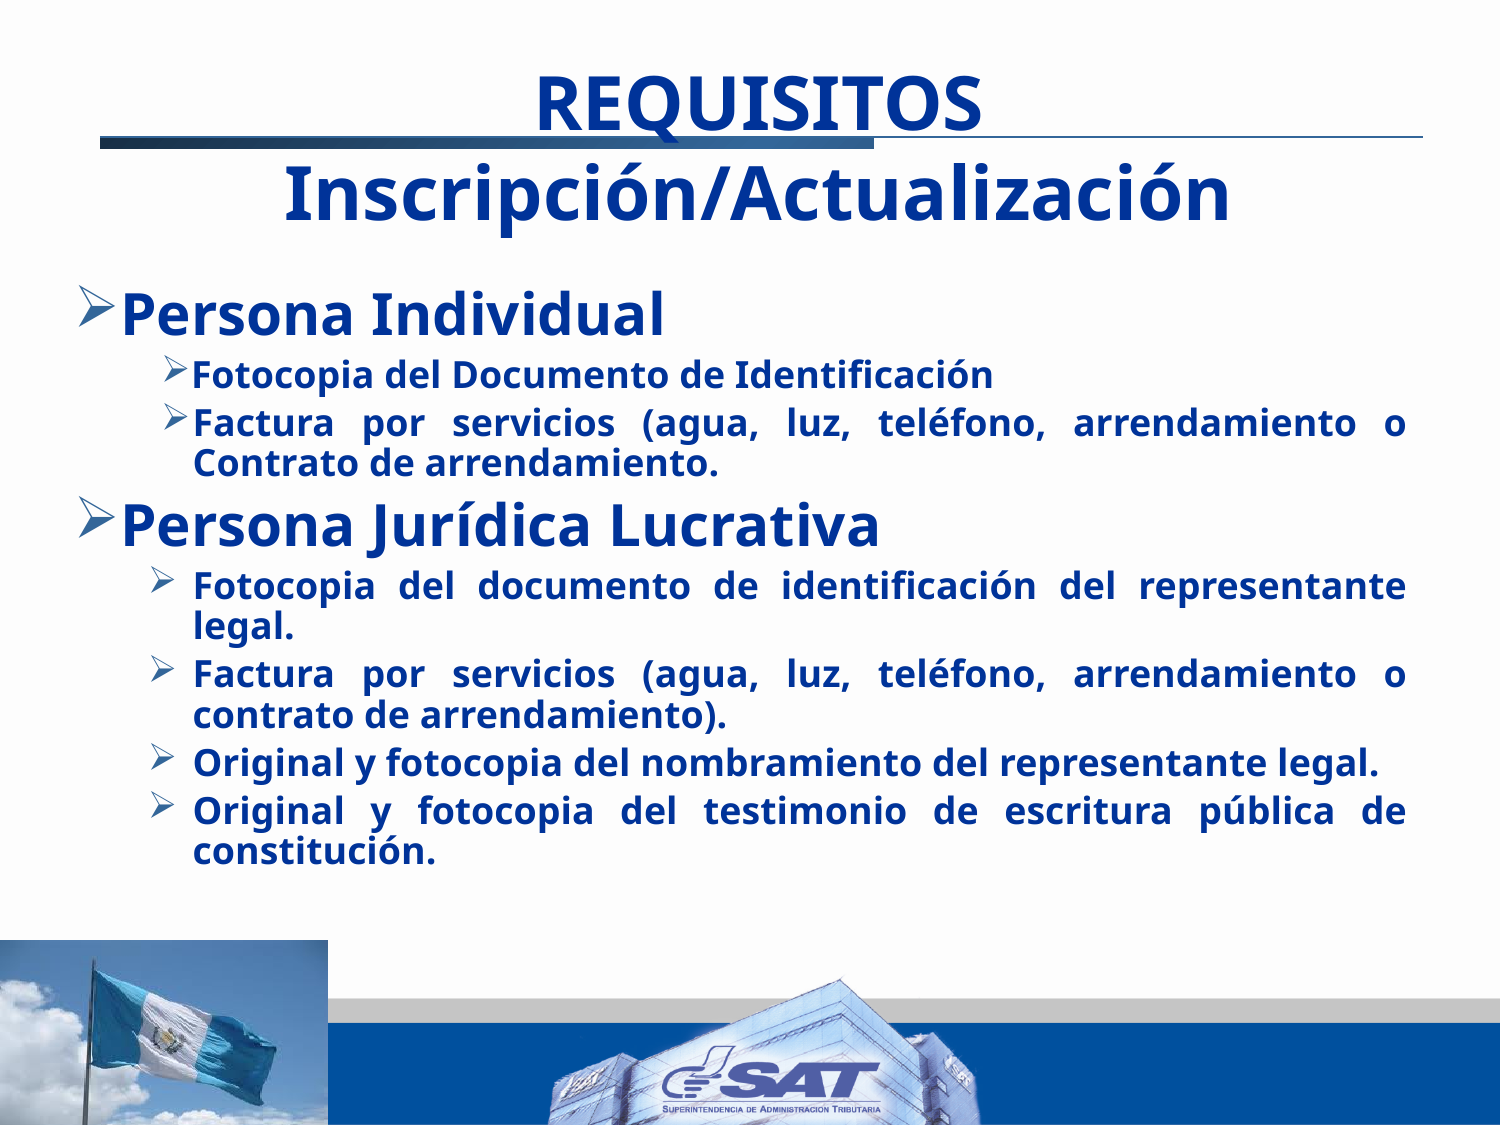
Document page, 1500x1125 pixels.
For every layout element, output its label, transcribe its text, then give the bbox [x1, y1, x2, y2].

title REQUISITOS Inscripción/Actualización [64, 30, 1454, 244]
picture [0, 0, 1500, 1125]
list Persona Individual Fotocopia del Documento de Identificación Factura por servicios (agua, luz, teléfono, arrendamiento o Contrato de arrendamiento. Persona Jurídica Lucrativa Fotocopia del documento de identificación del representante legal. Factura por servicios (agua, luz, teléfono, arrendamiento o contrato de arrendamiento). Original y fotocopia del nombramiento del representante legal. Original y fotocopia del testimonio de escritura pública de constitución. [58, 196, 1424, 941]
